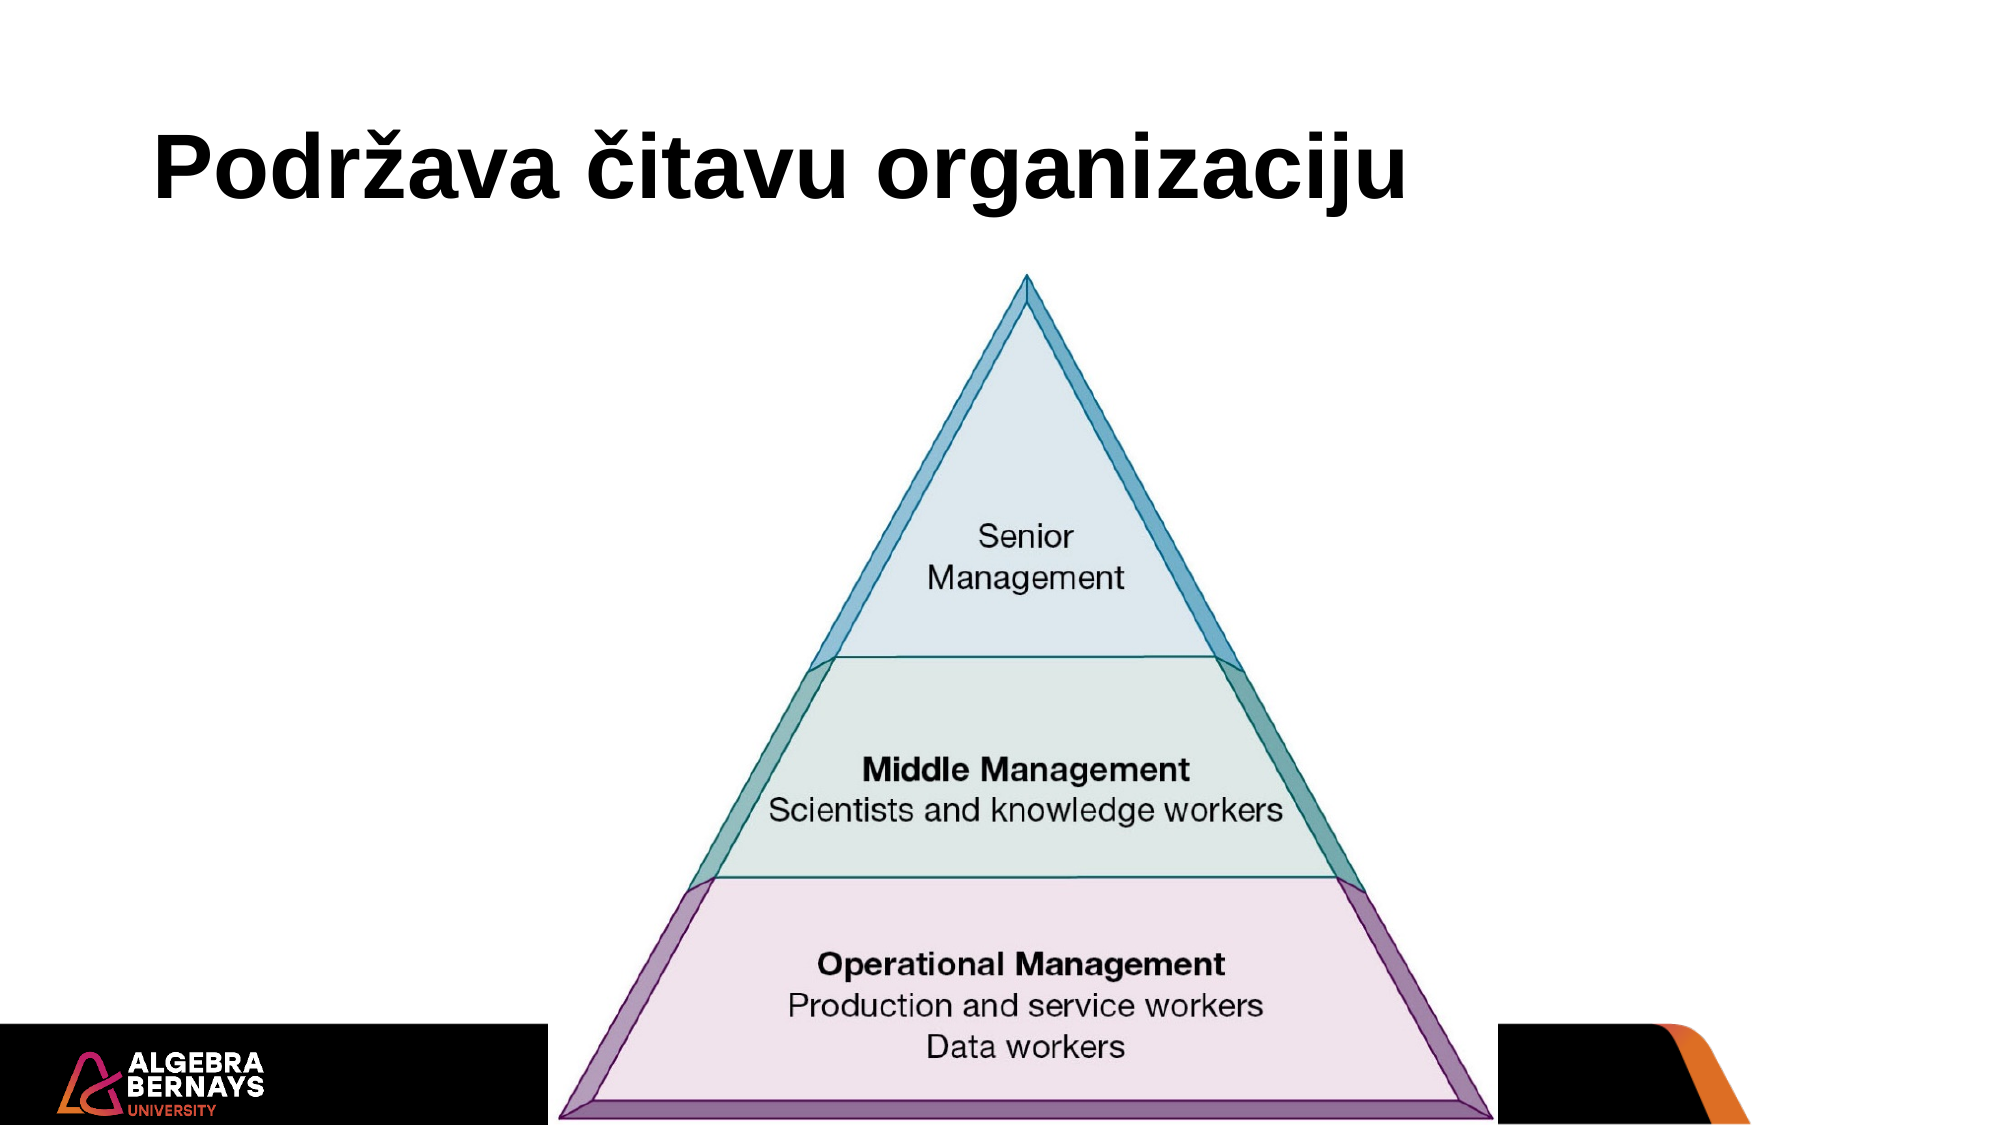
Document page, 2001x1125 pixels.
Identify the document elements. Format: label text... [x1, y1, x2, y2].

title Podržava čitavu organizaciju [137, 67, 1863, 271]
picture [0, 269, 1958, 1125]
